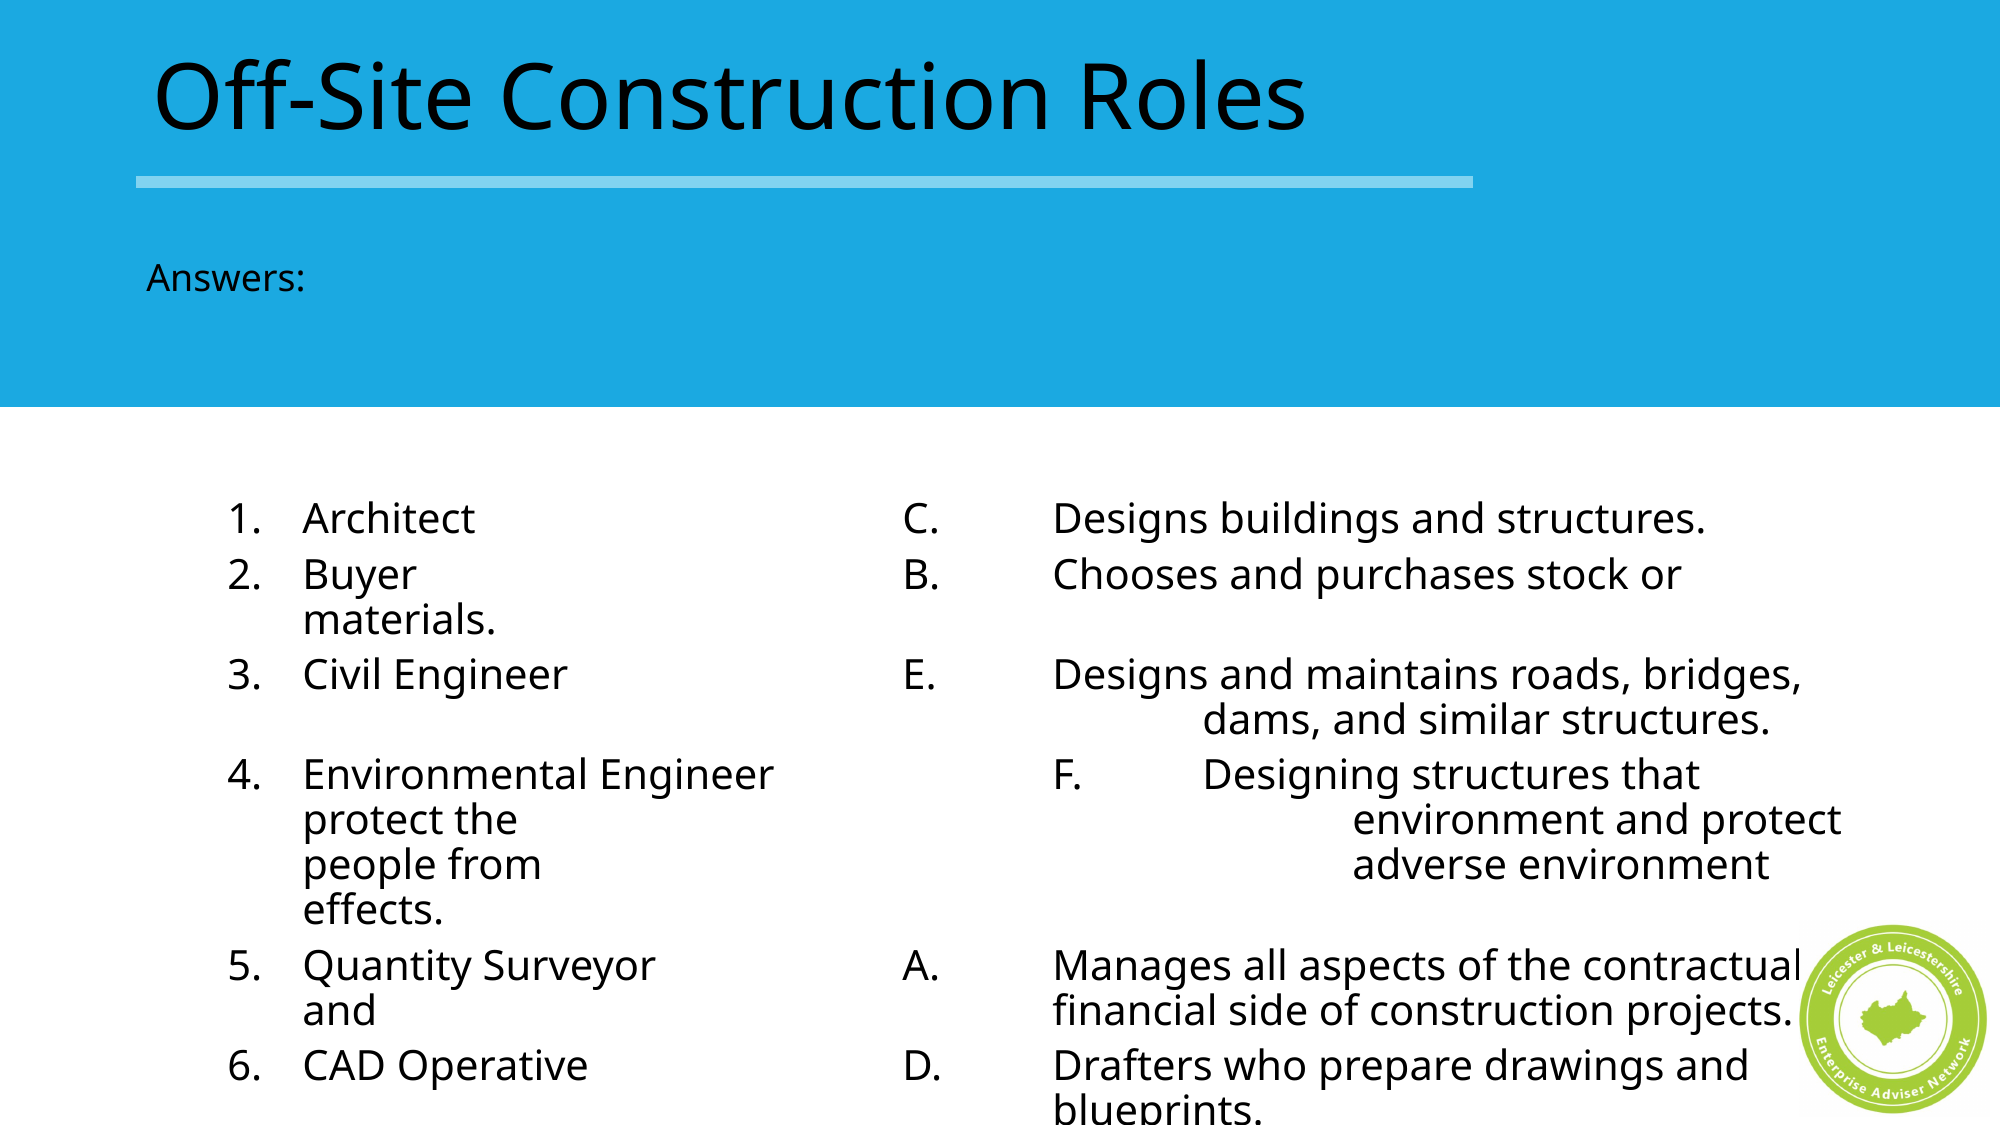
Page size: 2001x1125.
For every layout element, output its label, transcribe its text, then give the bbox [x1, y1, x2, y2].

text_box Answers: [131, 246, 331, 307]
list Architect C. Designs buildings and structures. Buyer B. Chooses and purchases stock or materials. Civil Engineer E. Designs and maintains roads, bridges, dams, and similar structures. Environmental Engineer F. Designing structures that protect the environment and protect people from adverse environment effects. Quantity Surveyor A. Manages all aspects of the contractual and financial side of construction projects. CAD Operative D. Drafters who prepare drawings and blueprints. [137, 223, 1863, 938]
text_box [136, 176, 1473, 188]
title Off-Site Construction Roles [137, 22, 1863, 177]
text_box [0, 0, 2000, 407]
picture [1799, 920, 1990, 1117]
